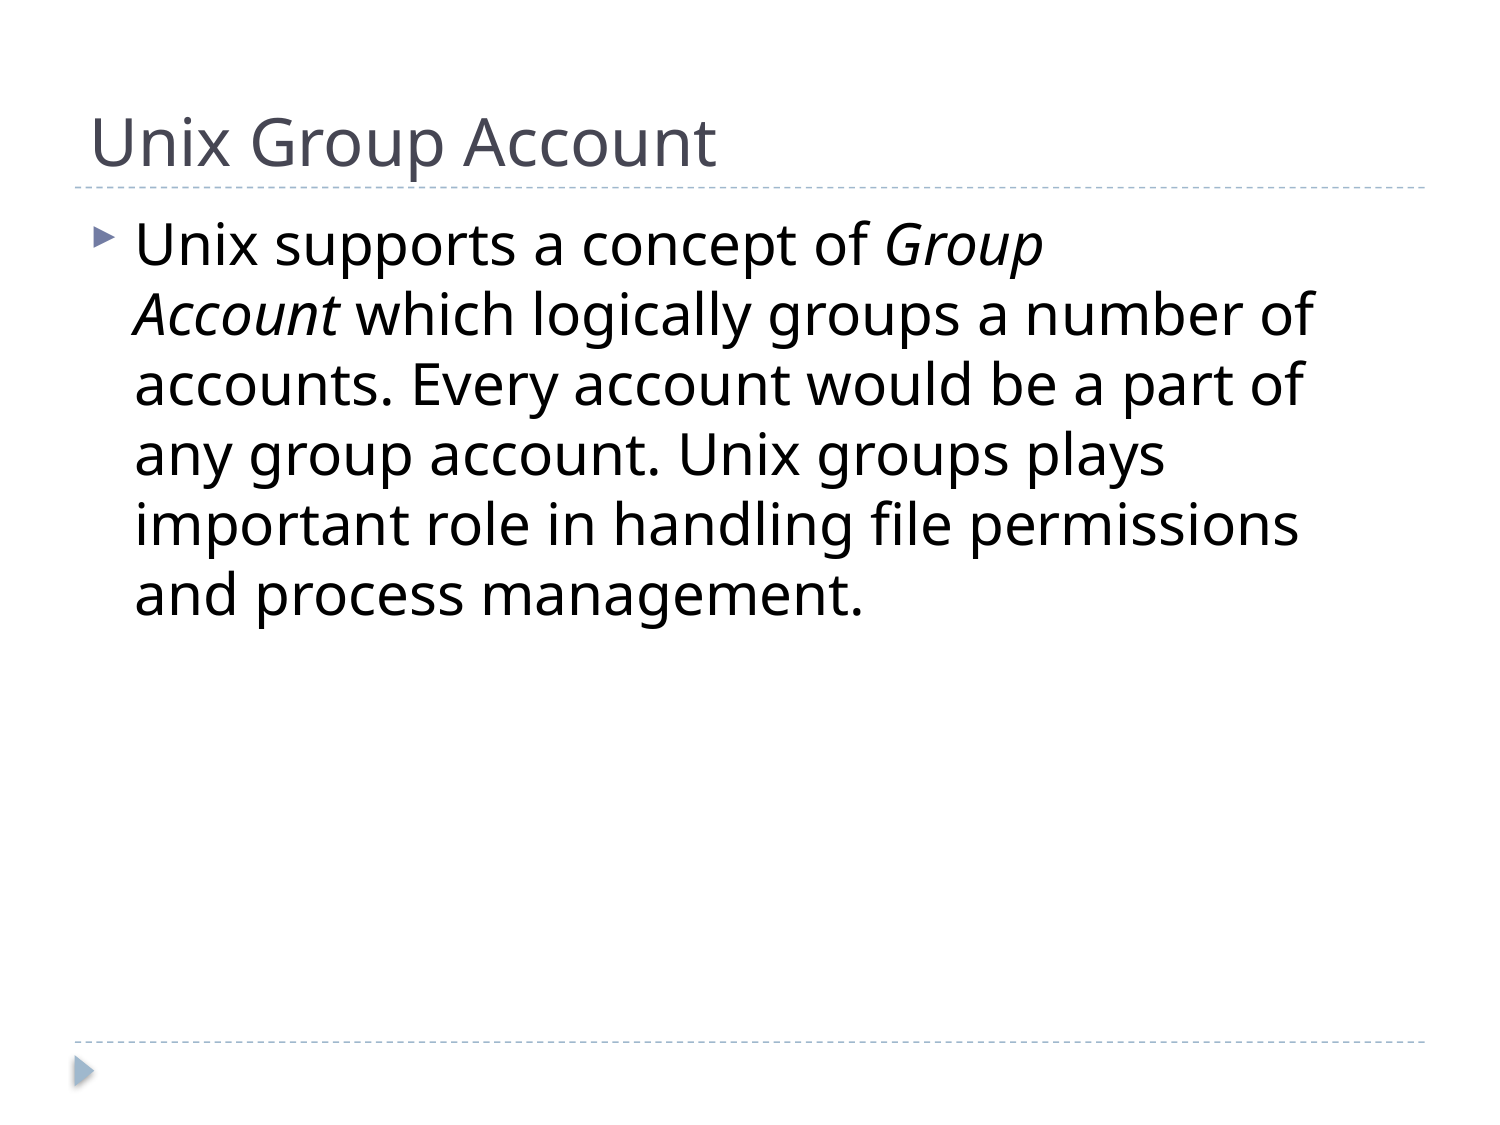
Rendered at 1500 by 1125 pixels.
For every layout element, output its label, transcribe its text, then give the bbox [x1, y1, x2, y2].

list Unix supports a concept of Group Account which logically groups a number of accounts. Every account would be a part of any group account. Unix groups plays important role in handling file permissions and process management. [75, 200, 1425, 1010]
title Unix Group Account [75, 24, 1425, 188]
